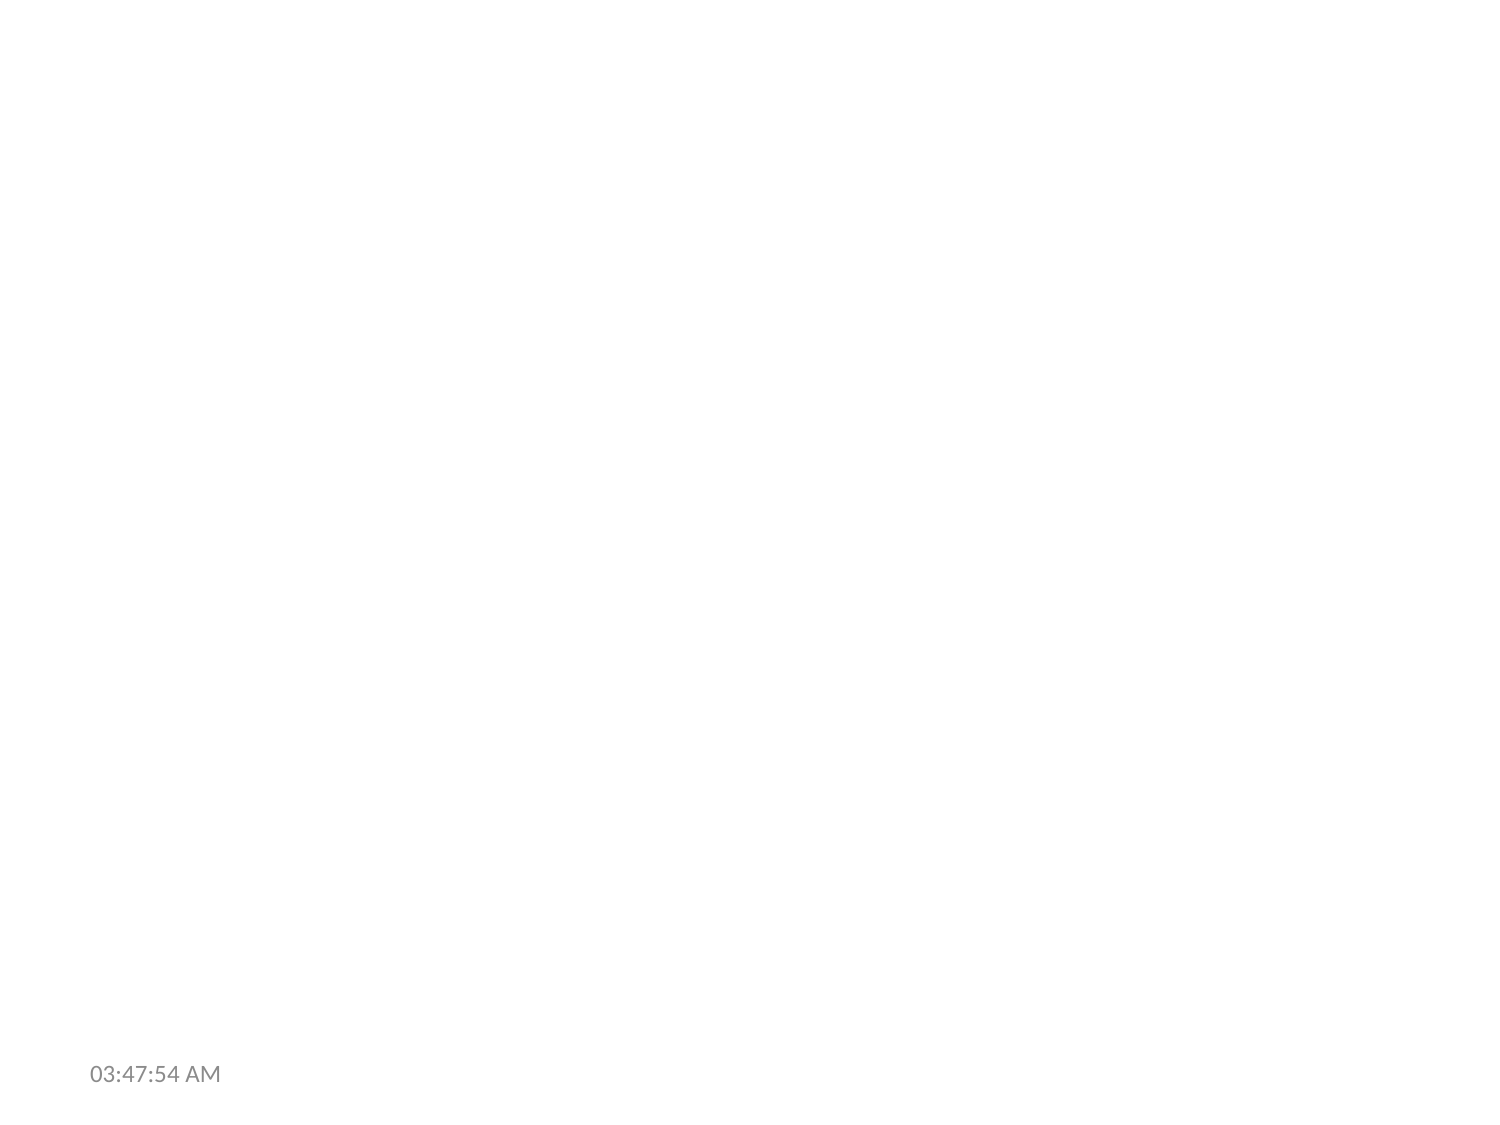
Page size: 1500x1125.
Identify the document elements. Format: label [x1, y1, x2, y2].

slide_number [75, 1042, 425, 1103]
